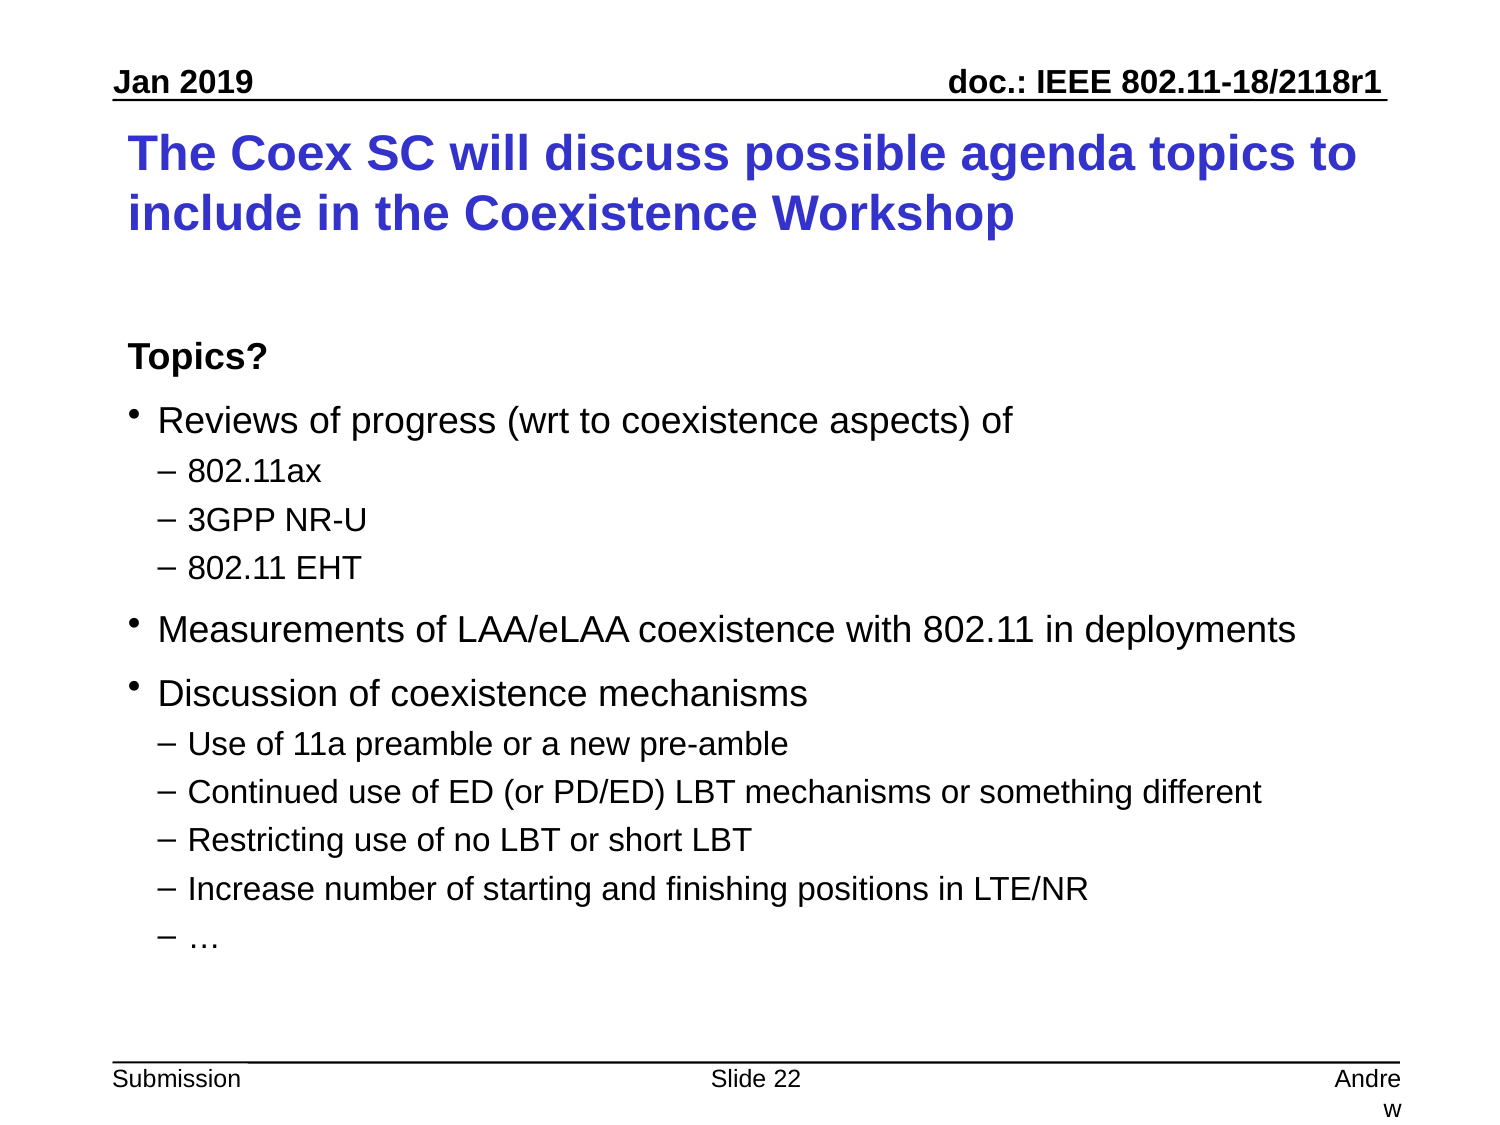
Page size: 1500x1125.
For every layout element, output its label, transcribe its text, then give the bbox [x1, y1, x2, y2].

title The Coex SC will discuss possible agenda topics to include in the Coexistence Workshop [112, 112, 1388, 288]
list Topics? Reviews of progress (wrt to coexistence aspects) of 802.11ax 3GPP NR-U 802.11 EHT Measurements of LAA/eLAA coexistence with 802.11 in deployments Discussion of coexistence mechanisms Use of 11a preamble or a new pre-amble Continued use of ED (or PD/ED) LBT mechanisms or something different Restricting use of no LBT or short LBT Increase number of starting and finishing positions in LTE/NR … [112, 324, 1388, 1000]
footer Andrew Myles, Cisco [1320, 1061, 1402, 1093]
slide_number Slide 22 [709, 1061, 803, 1093]
